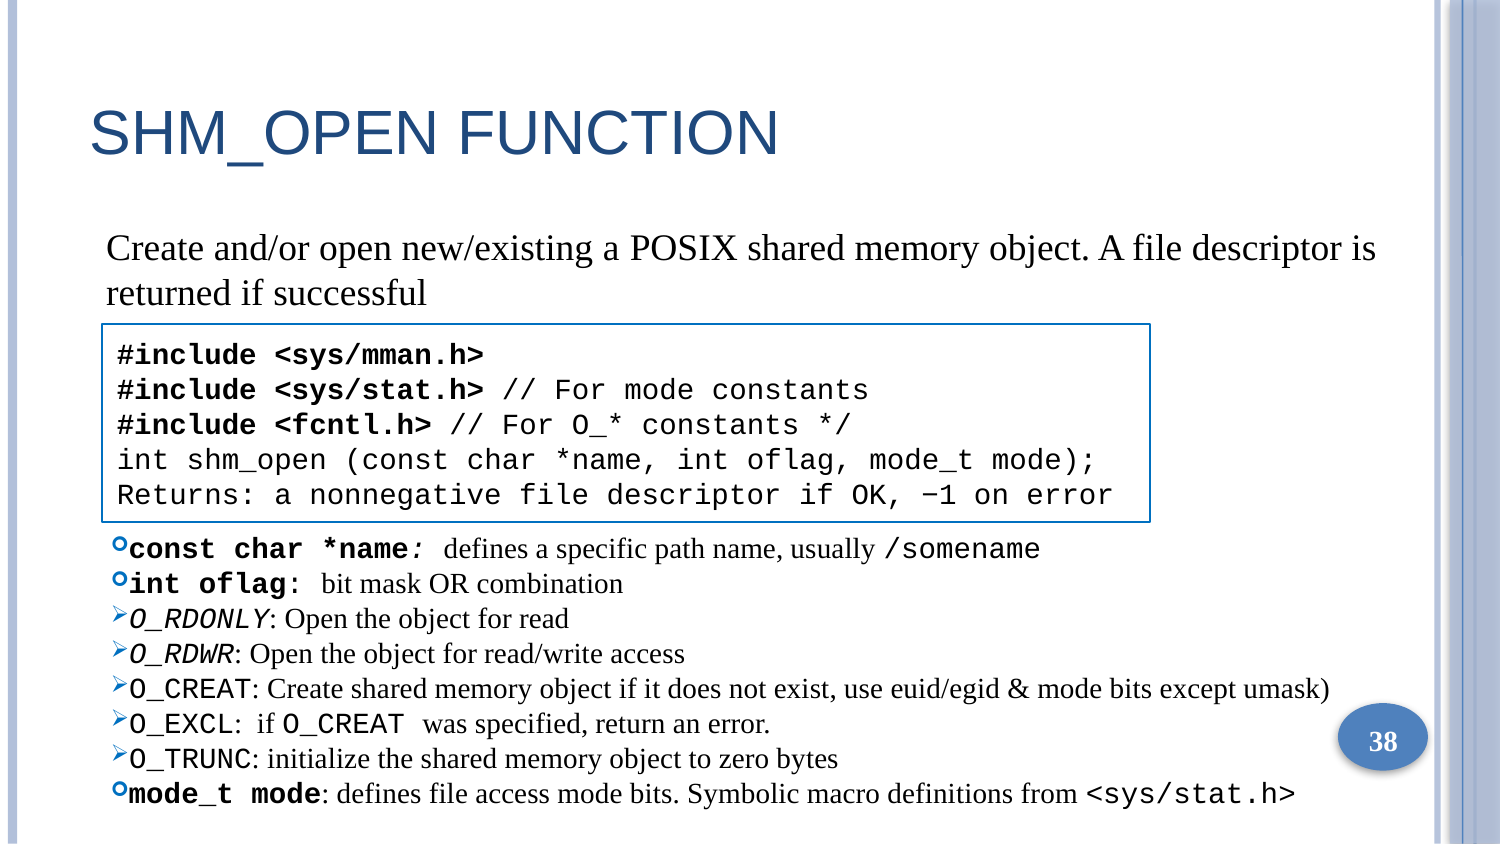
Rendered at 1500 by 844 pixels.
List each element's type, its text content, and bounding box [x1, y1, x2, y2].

text_box #include <sys/mman.h> #include <sys/stat.h> // For mode constants #include <fcntl.h> // For O_* constants */ int shm_open (const char *name, int oflag, mode_t mode); Returns: a nonnegative file descriptor if OK, −1 on error [100, 322, 1152, 524]
slide_number 38 [1333, 707, 1434, 772]
text_box Create and/or open new/existing a POSIX shared memory object. A file descriptor is returned if successful [91, 215, 1423, 321]
list const char *name: defines a specific path name, usually /somename int oflag: bit mask OR combination O_RDONLY: Open the object for read O_RDWR: Open the object for read/write access O_CREAT: Create shared memory object if it does not exist, use euid/egid & mode bits except umask) O_EXCL: if O_CREAT was specified, return an error. O_TRUNC: initialize the shared memory object to zero bytes mode_t mode: defines file access mode bits. Symbolic macro definitions from <sys/stat.h> [96, 521, 1384, 802]
title SHM_OPEN Function [75, 33, 1300, 175]
